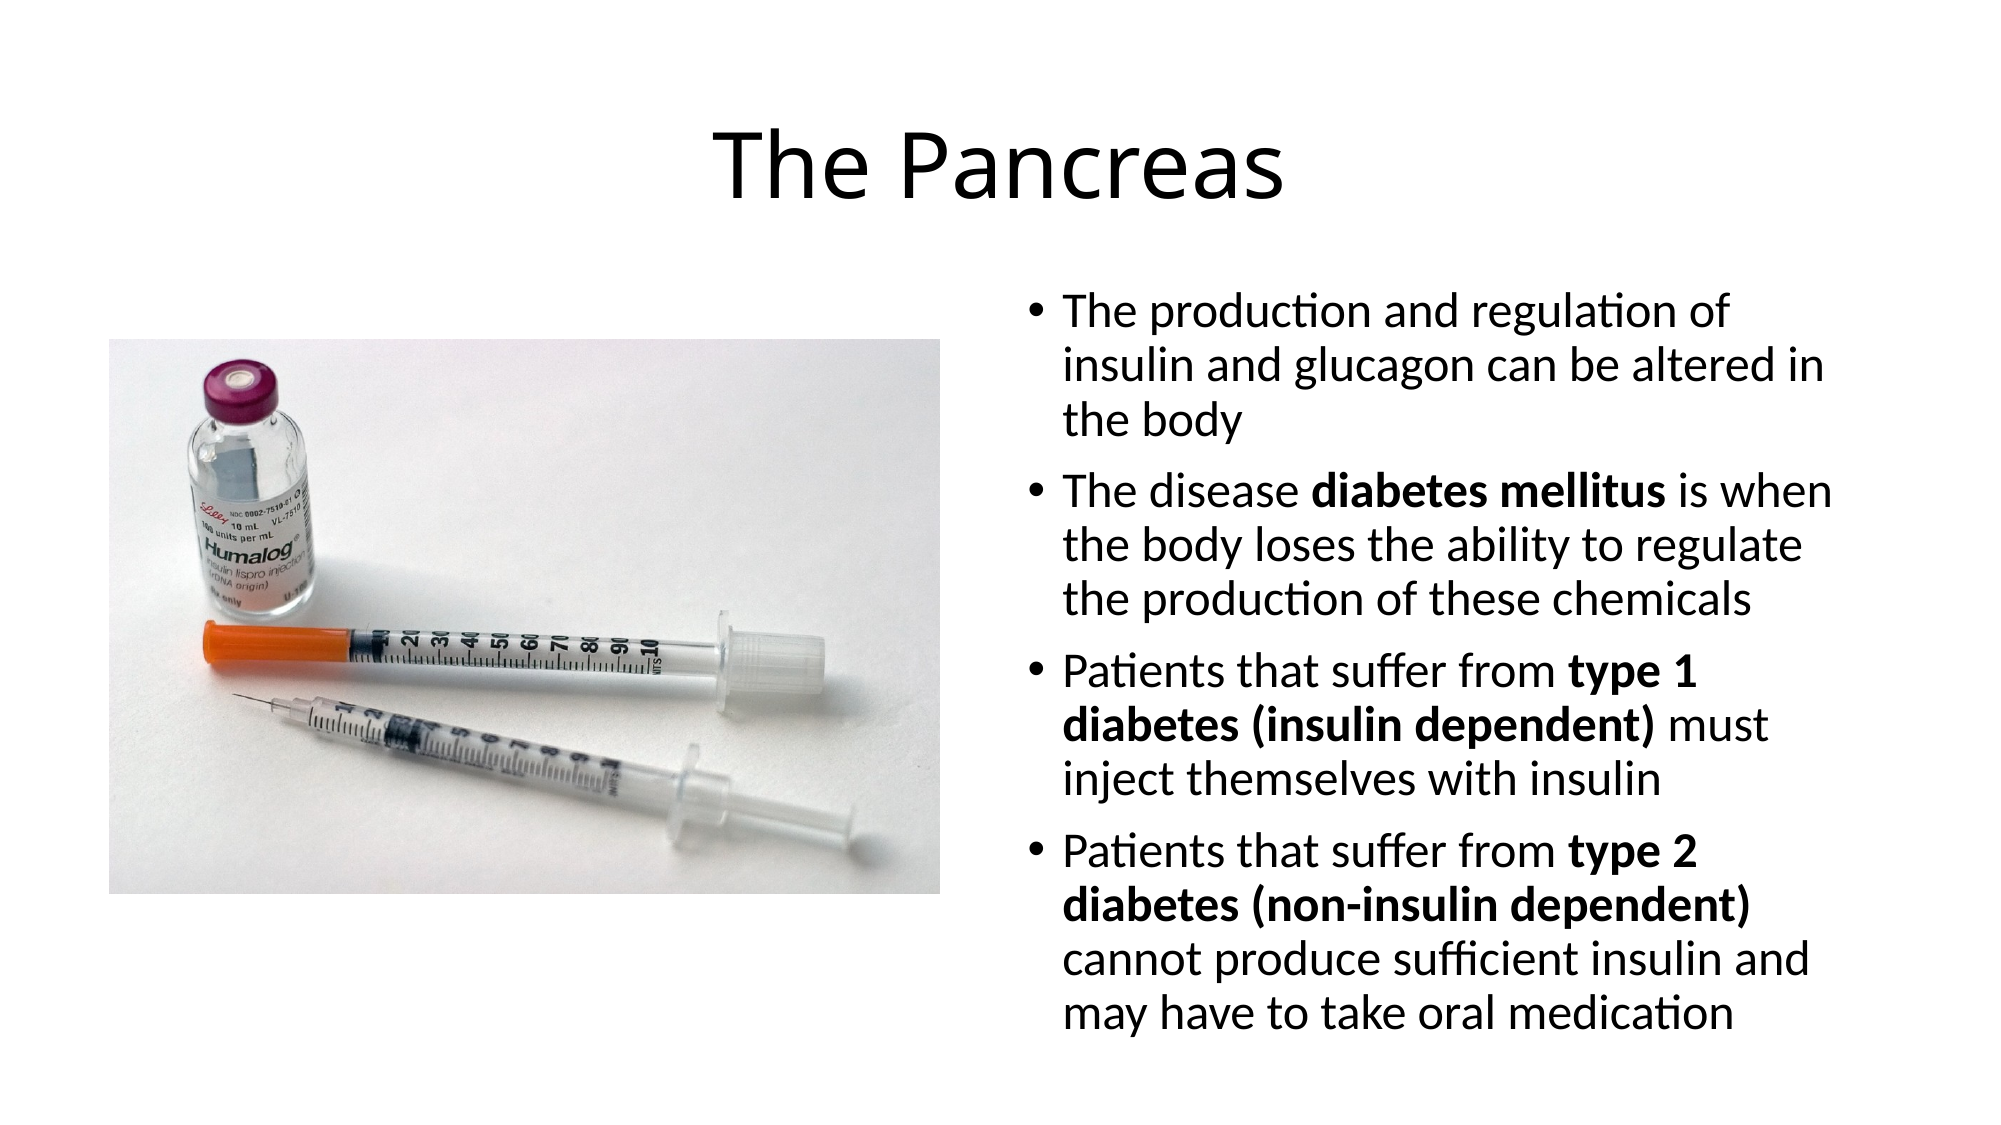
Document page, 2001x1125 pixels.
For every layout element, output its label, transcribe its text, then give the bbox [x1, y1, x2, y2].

picture [109, 339, 940, 894]
list The production and regulation of insulin and glucagon can be altered in the body The disease diabetes mellitus is when the body loses the ability to regulate the production of these chemicals Patients that suffer from type 1 diabetes (insulin dependent) must inject themselves with insulin Patients that suffer from type 2 diabetes (non-insulin dependent) cannot produce sufficient insulin and may have to take oral medication [1012, 277, 1863, 1095]
title The Pancreas [137, 59, 1863, 278]
